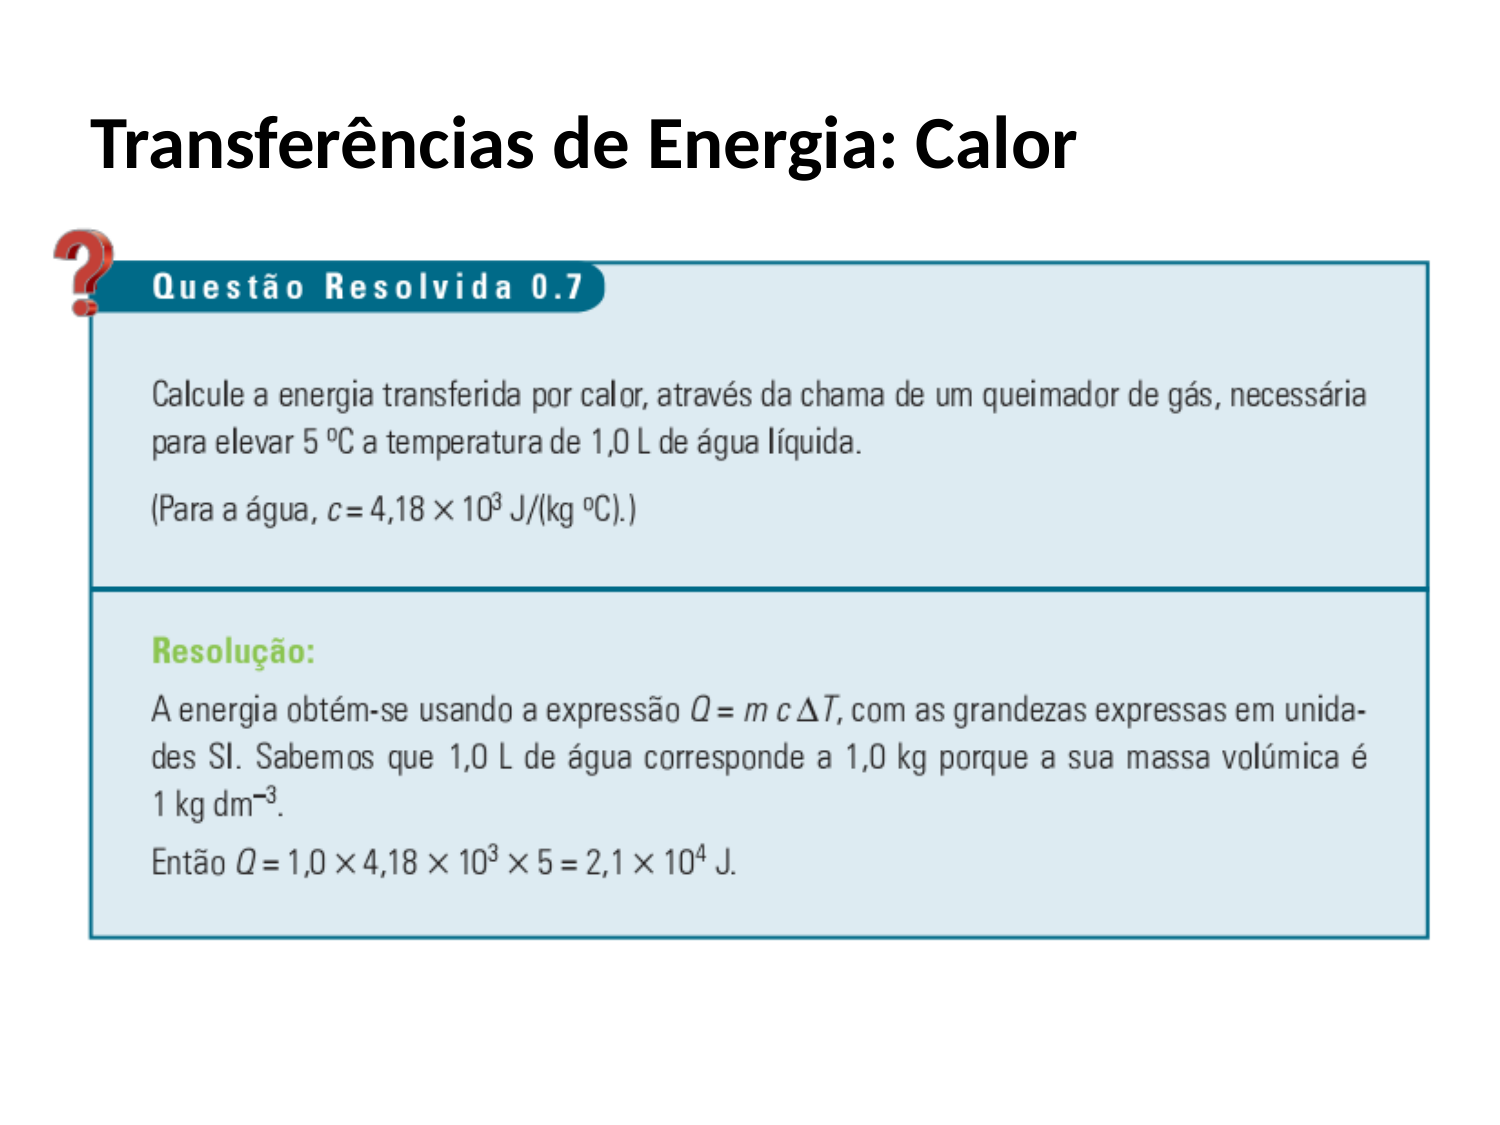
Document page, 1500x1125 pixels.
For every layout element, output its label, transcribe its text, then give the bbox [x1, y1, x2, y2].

title Transferências de Energia: Calor [75, 45, 1425, 218]
picture [41, 219, 1441, 953]
